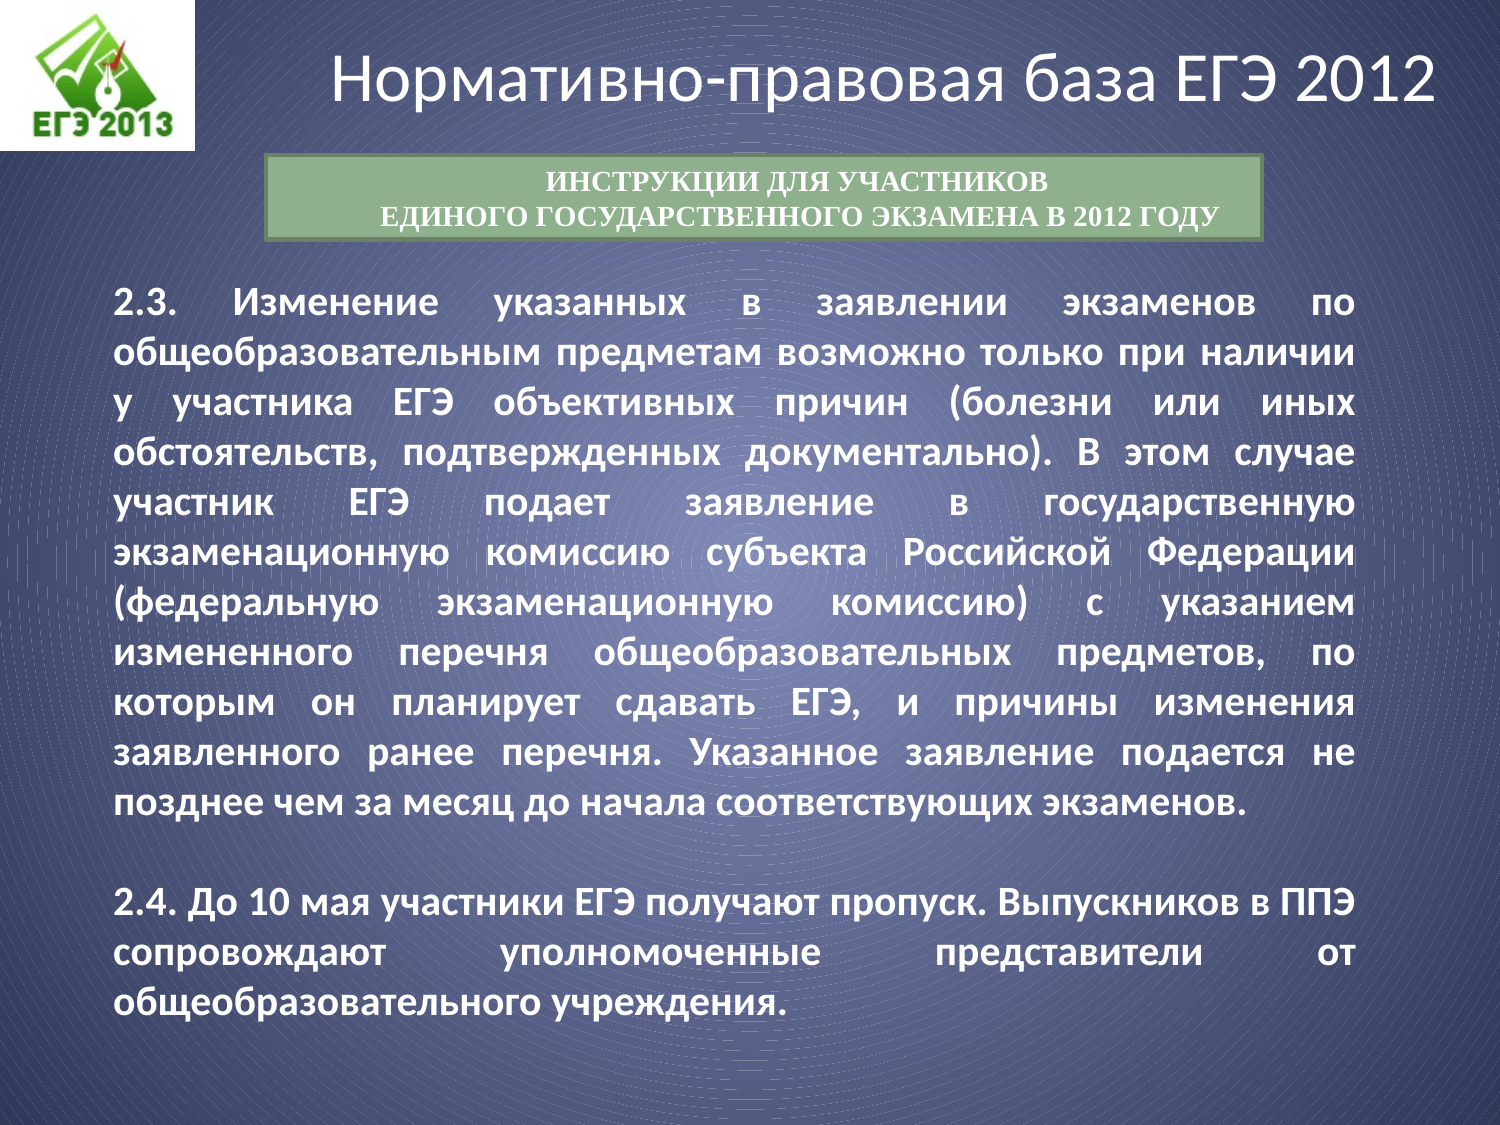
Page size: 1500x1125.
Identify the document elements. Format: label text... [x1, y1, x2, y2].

text_box 2.3. Изменение указанных в заявлении экзаменов по общеобразовательным предметам возможно только при наличии у участника ЕГЭ объективных причин (болезни или иных обстоятельств, подтвержденных документально). В этом случае участник ЕГЭ подает заявление в государственную экзаменационную комиссию субъекта Российской Федерации (федеральную экзаменационную комиссию) с указанием измененного перечня общеобразовательных предметов, по которым он планирует сдавать ЕГЭ, и причины изменения заявленного ранее перечня. Указанное заявление подается не позднее чем за месяц до начала соответствующих экзаменов. 2.4. До 10 мая участники ЕГЭ получают пропуск. Выпускников в ППЭ сопровождают уполномоченные представители от общеобразовательного учреждения. [23, 266, 1371, 1031]
text_box ИНСТРУКЦИИ ДЛЯ УЧАСТНИКОВ ЕДИНОГО ГОСУДАРСТВЕННОГО ЭКЗАМЕНА В 2012 ГОДУ [264, 153, 1264, 242]
picture [0, 0, 195, 151]
text_box Нормативно-правовая база ЕГЭ 2012 [197, 0, 1454, 148]
